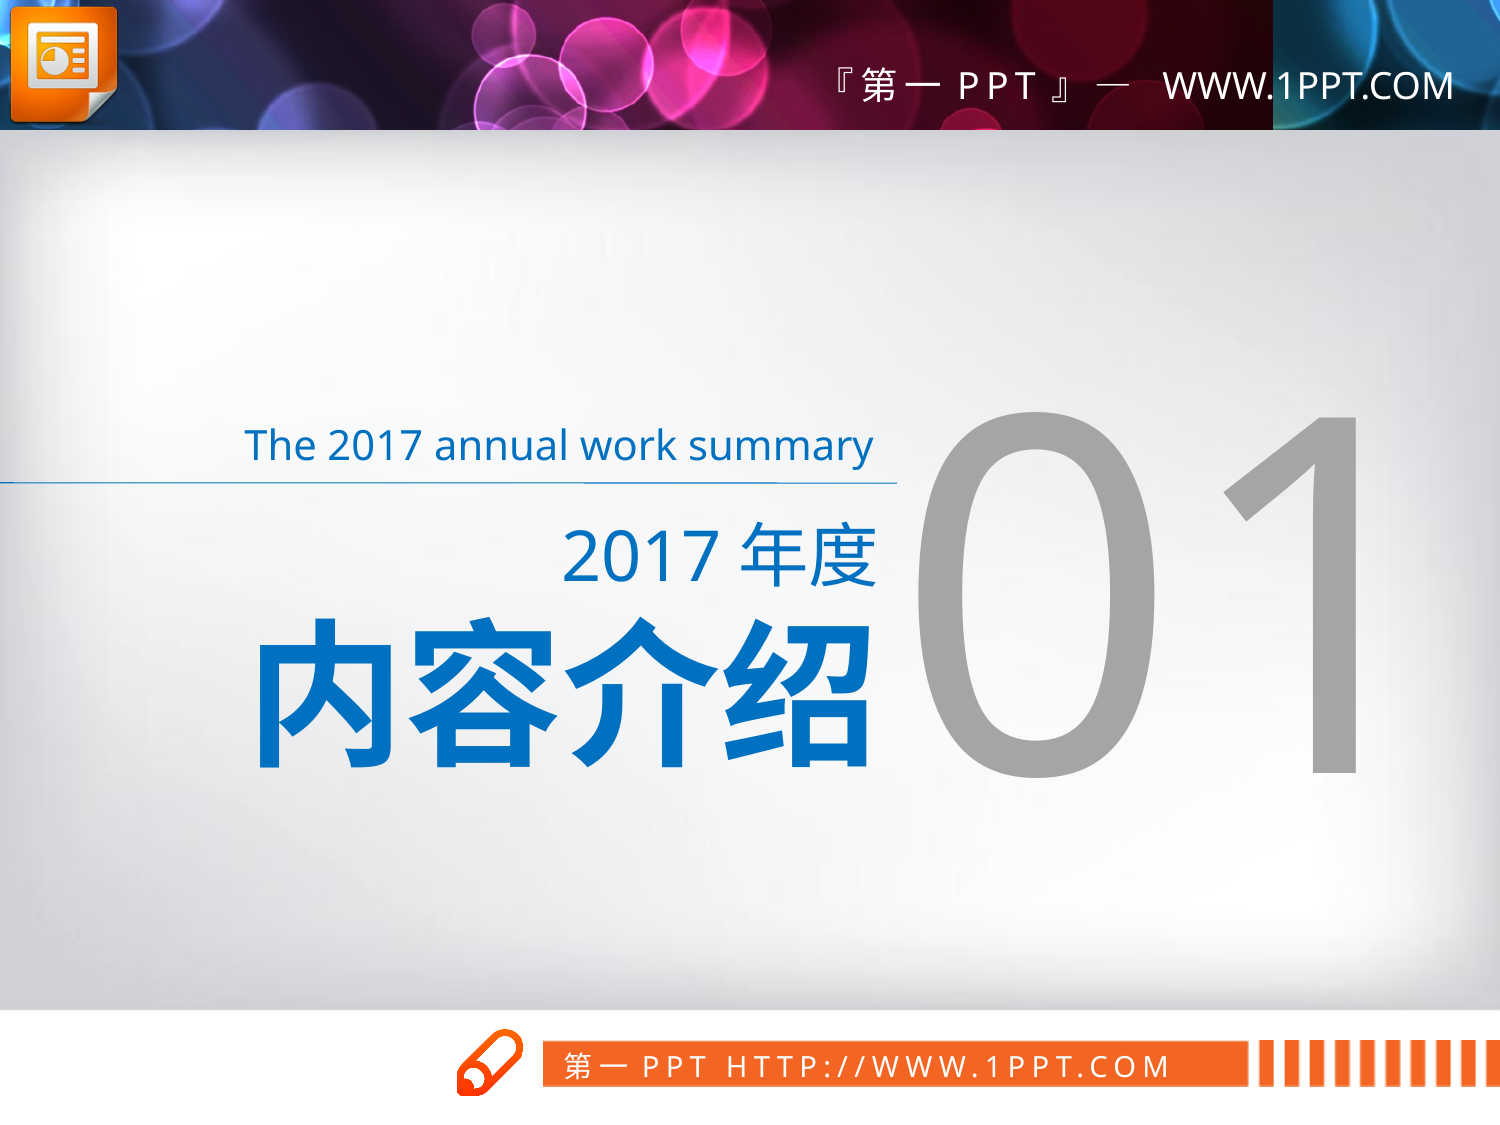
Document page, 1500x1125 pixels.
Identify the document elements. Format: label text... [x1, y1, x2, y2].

text_box 01 [879, 267, 1479, 880]
picture [0, 0, 1500, 1012]
text_box The 2017 annual work summary [229, 411, 879, 476]
picture [543, 1040, 1500, 1087]
text_box 2017年度 内容介绍 [231, 503, 879, 793]
